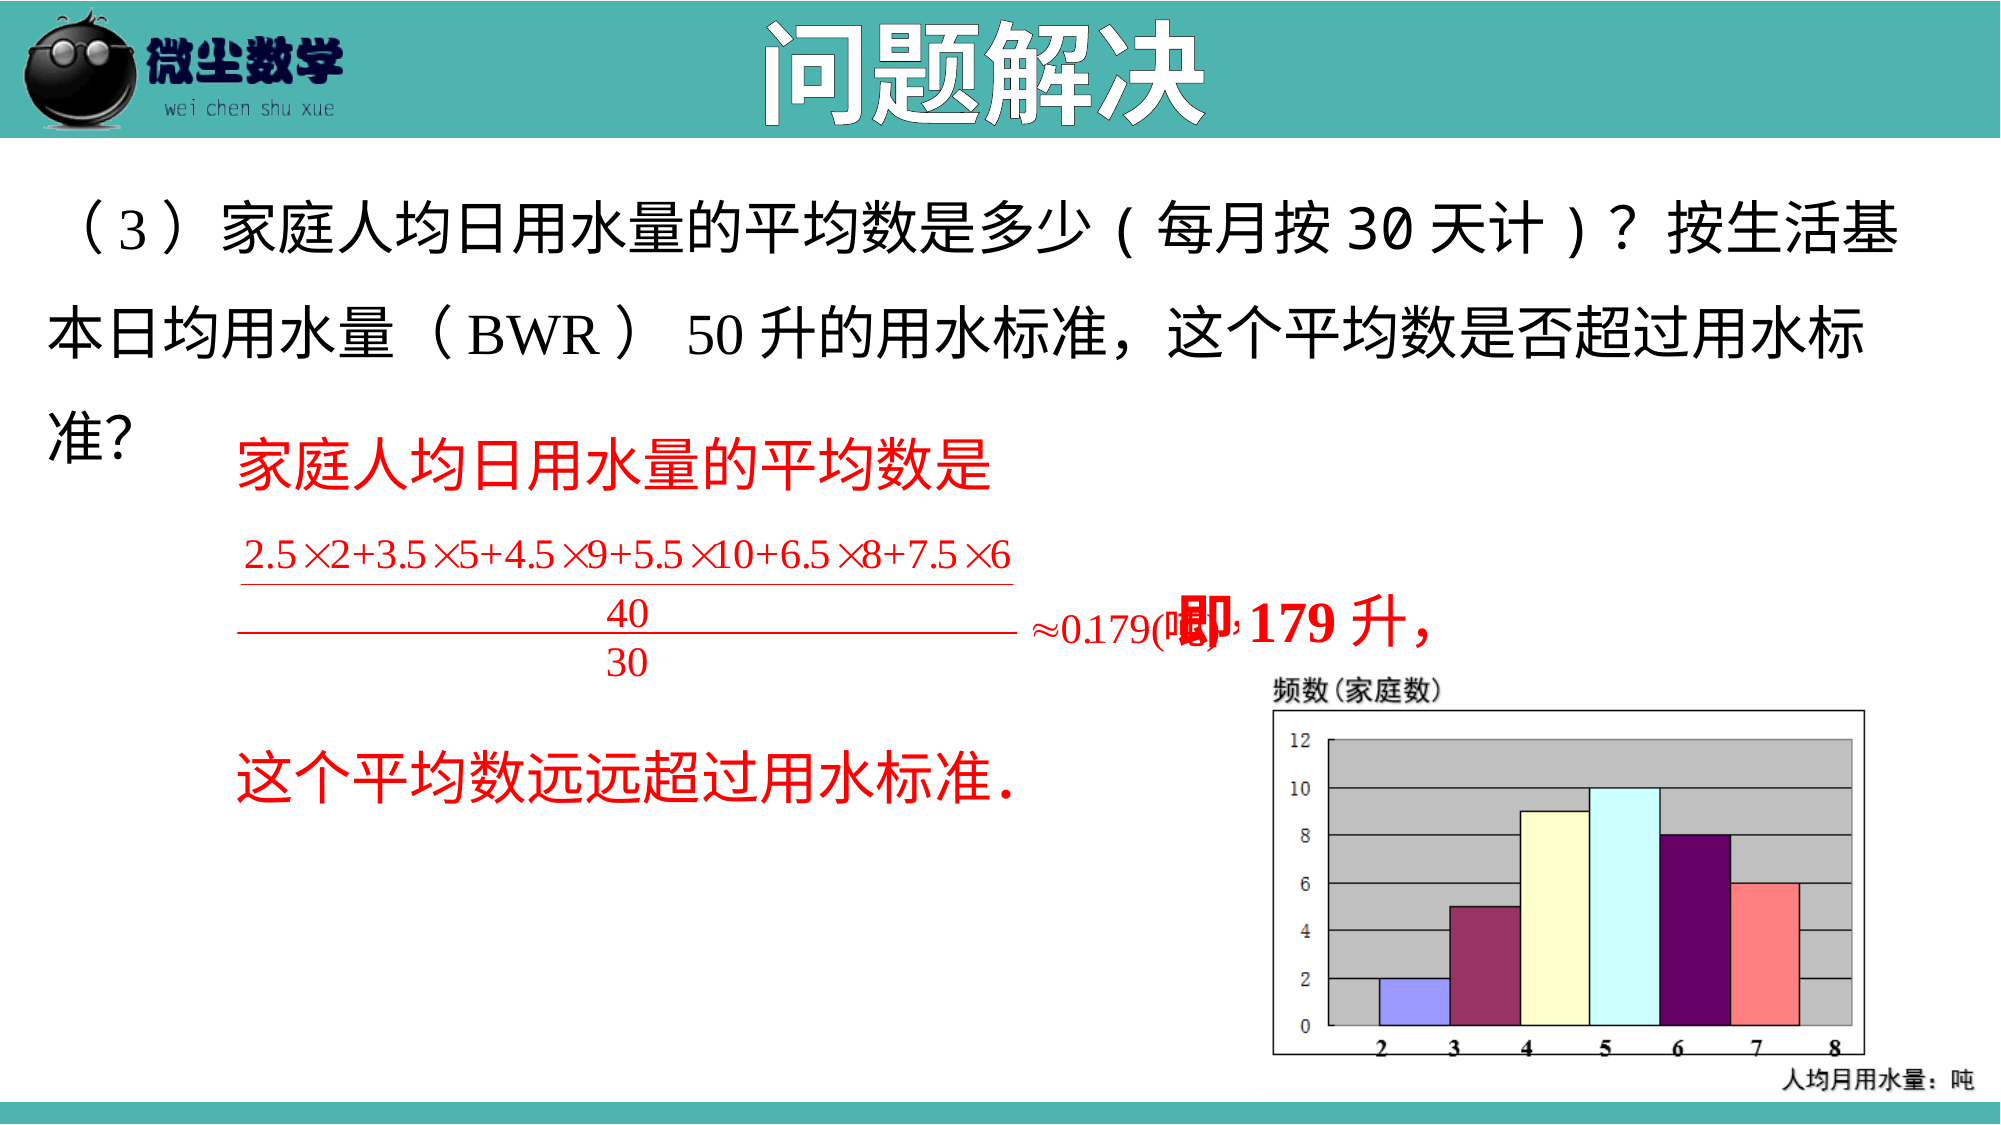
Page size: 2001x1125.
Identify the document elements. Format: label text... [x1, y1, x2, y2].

picture [0, 1, 2001, 1124]
text_box 问题解决 [742, 0, 1223, 146]
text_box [220, 357, 1603, 809]
text_box （3）家庭人均日用水量的平均数是多少(每月按30天计)？按生活基本日均用水量（BWR）50升的用水标准，这个平均数是否超过用水标准？ [31, 149, 1969, 479]
